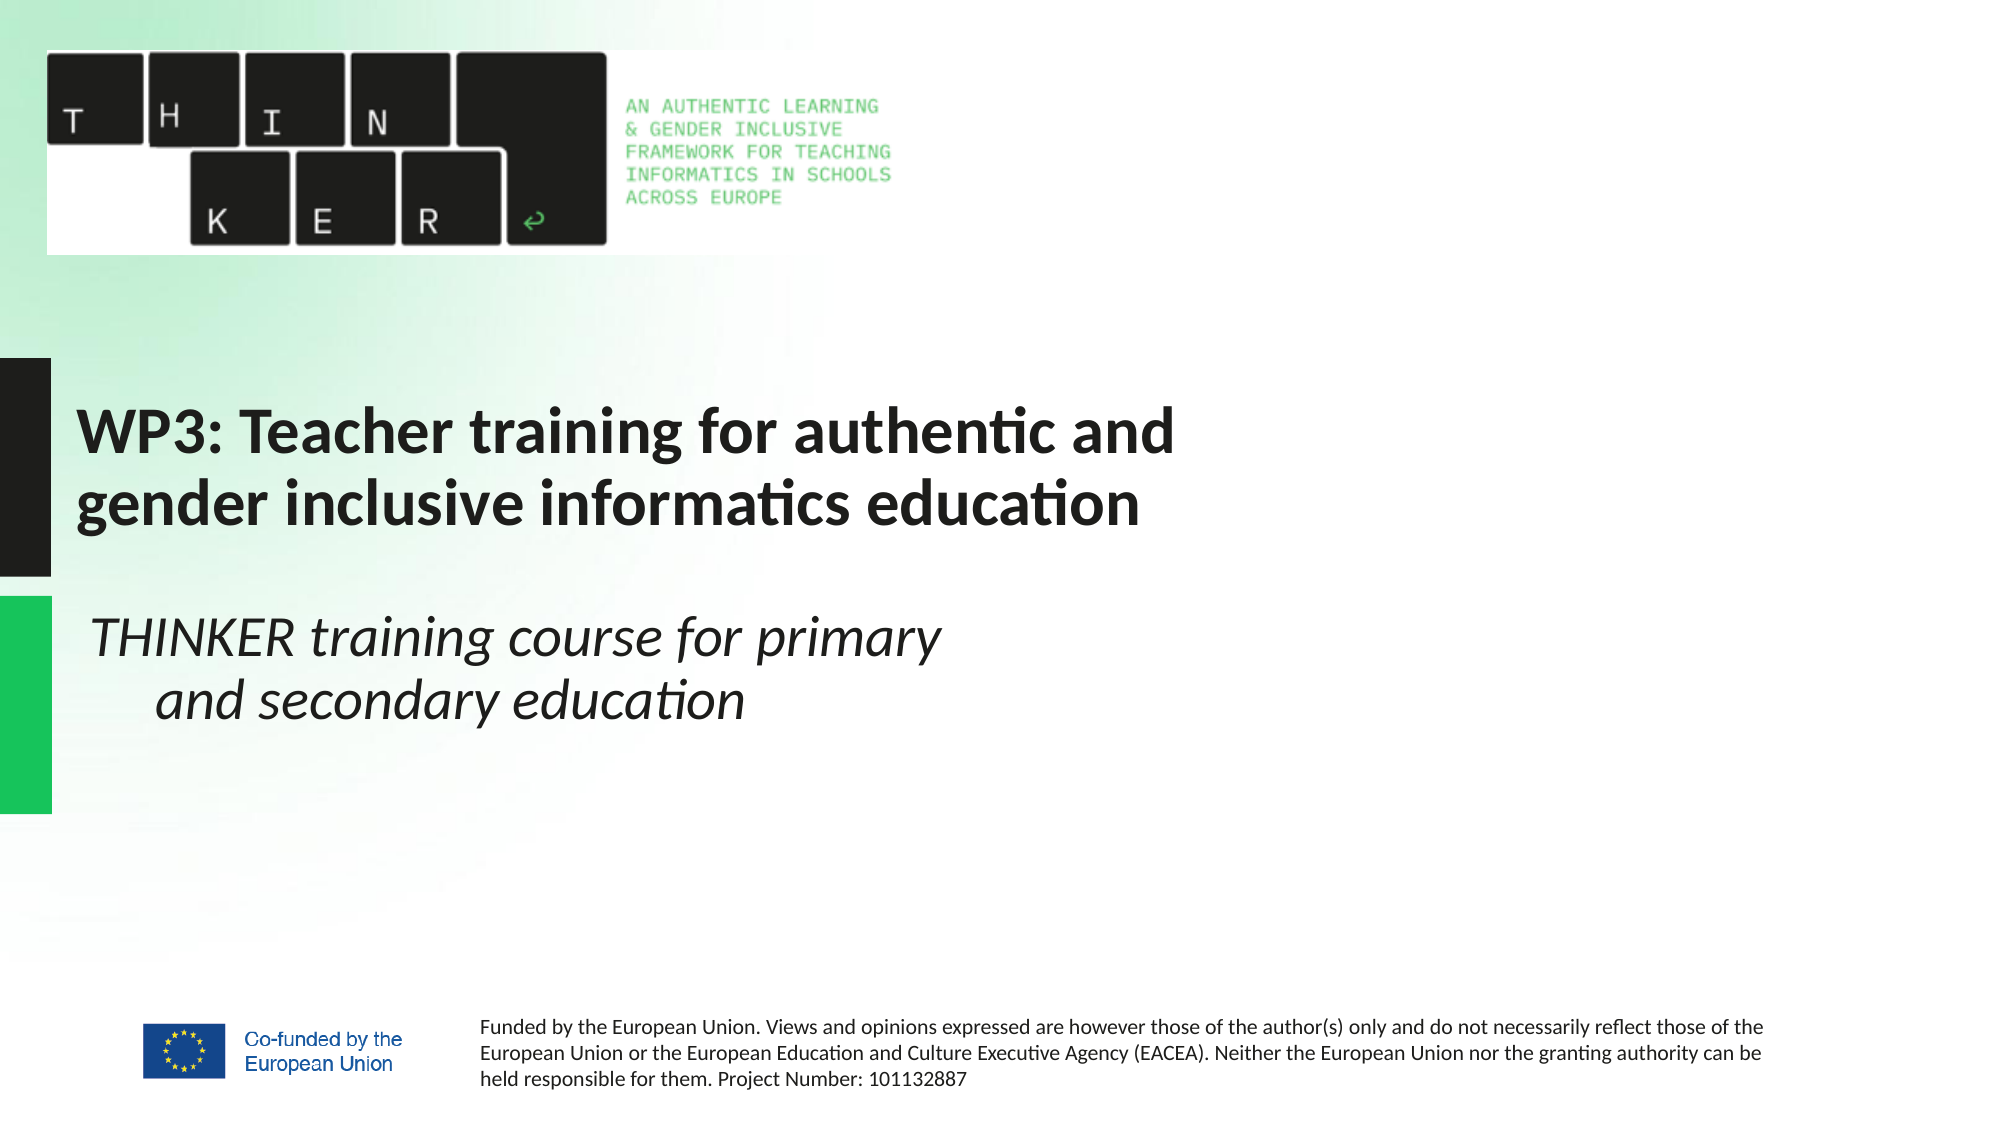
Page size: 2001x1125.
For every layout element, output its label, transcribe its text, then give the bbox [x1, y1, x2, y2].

title WP3: Teacher training for authentic and gender inclusive informatics education [61, 358, 1196, 578]
picture [0, 0, 907, 1125]
subtitle THINKER training course for primary and secondary education [65, 599, 1000, 812]
